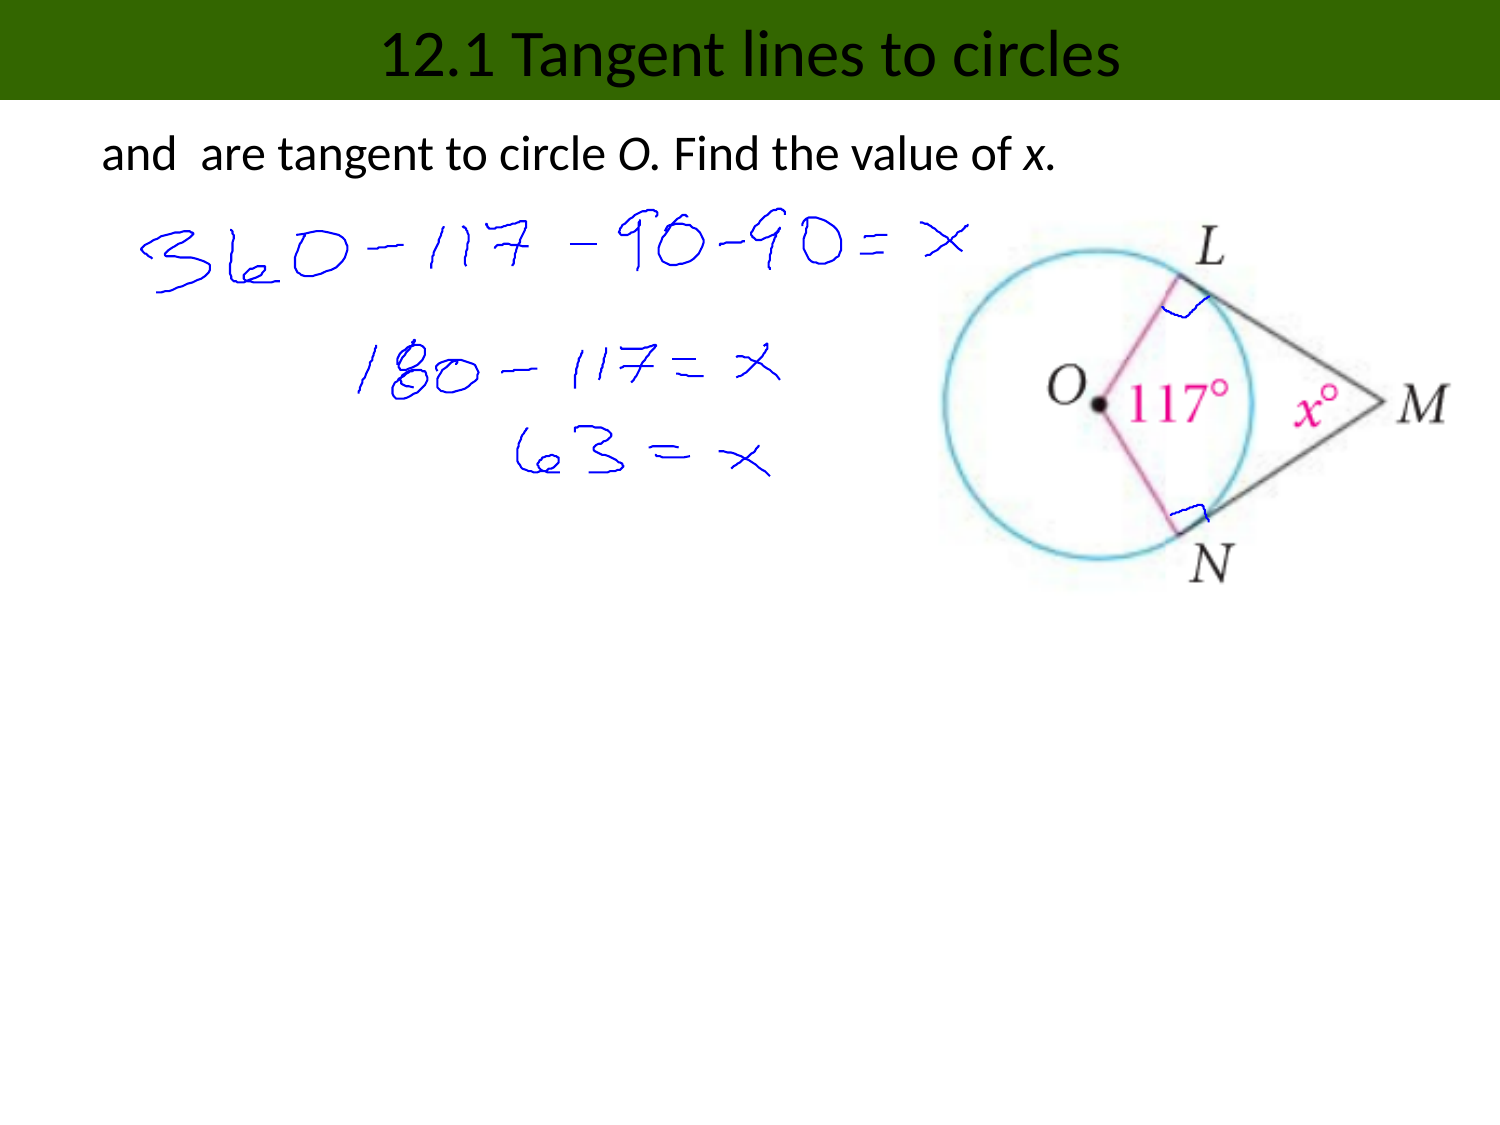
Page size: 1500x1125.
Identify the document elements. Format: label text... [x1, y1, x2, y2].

text_box [924, 251, 932, 257]
text_box [654, 454, 691, 459]
text_box [676, 372, 704, 377]
text_box [140, 230, 211, 294]
text_box [485, 220, 527, 244]
text_box [229, 229, 280, 284]
text_box [396, 339, 426, 371]
text_box [501, 367, 538, 374]
text_box [391, 369, 429, 400]
text_box [750, 207, 786, 270]
text_box [619, 344, 657, 365]
text_box [863, 234, 888, 239]
text_box [294, 230, 349, 277]
text_box [367, 244, 404, 250]
text_box [801, 216, 842, 265]
title 12.1 Tangent lines to circles [0, 0, 1500, 100]
text_box [730, 462, 741, 470]
text_box [574, 425, 625, 474]
text_box [719, 240, 745, 247]
text_box [718, 450, 771, 477]
text_box [494, 243, 529, 249]
picture [937, 187, 1488, 626]
text_box [461, 225, 470, 267]
text_box [619, 365, 654, 370]
text_box [626, 368, 641, 383]
text_box [735, 364, 753, 379]
text_box [752, 342, 769, 361]
text_box [657, 214, 705, 266]
text_box [598, 347, 607, 381]
text_box [502, 248, 518, 267]
text_box [859, 251, 884, 255]
text_box [357, 344, 377, 394]
text_box [435, 359, 480, 394]
text_box [919, 221, 932, 231]
text_box [744, 444, 760, 458]
text_box [648, 445, 679, 449]
text_box [735, 355, 781, 381]
text_box [516, 427, 560, 474]
text_box [574, 349, 584, 389]
text_box [618, 209, 659, 272]
text_box [430, 226, 445, 269]
